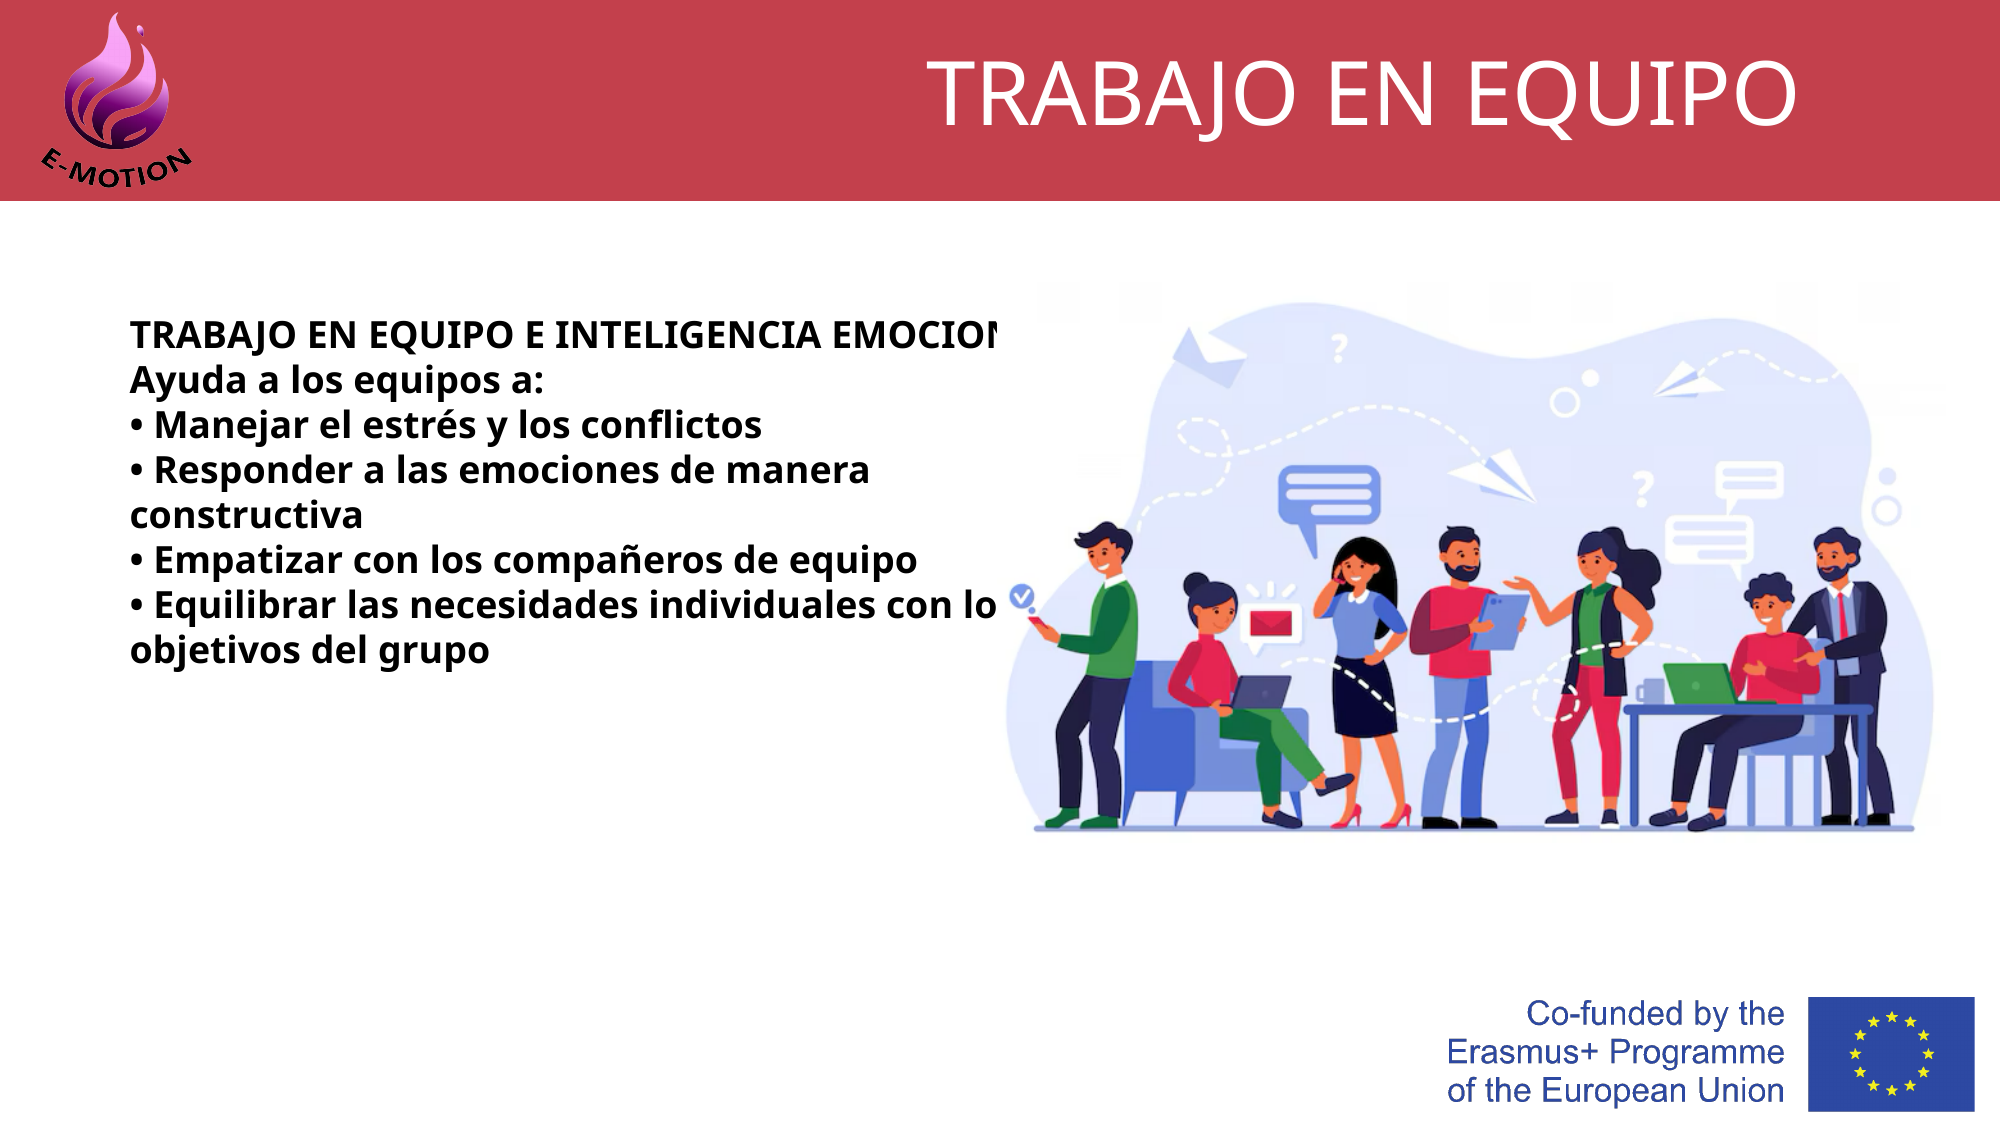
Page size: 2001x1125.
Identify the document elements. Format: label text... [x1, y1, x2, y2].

text_box TRABAJO EN EQUIPO E INTELIGENCIA EMOCIONAL Ayuda a los equipos a: • Manejar el estrés y los conflictos • Responder a las emociones de manera constructiva • Empatizar con los compañeros de equipo • Equilibrar las necesidades individuales con los objetivos del grupo [114, 303, 992, 679]
picture [997, 282, 1946, 843]
text_box TRABAJO EN EQUIPO [557, 29, 1817, 303]
picture [1396, 995, 1975, 1116]
picture [0, 0, 253, 247]
